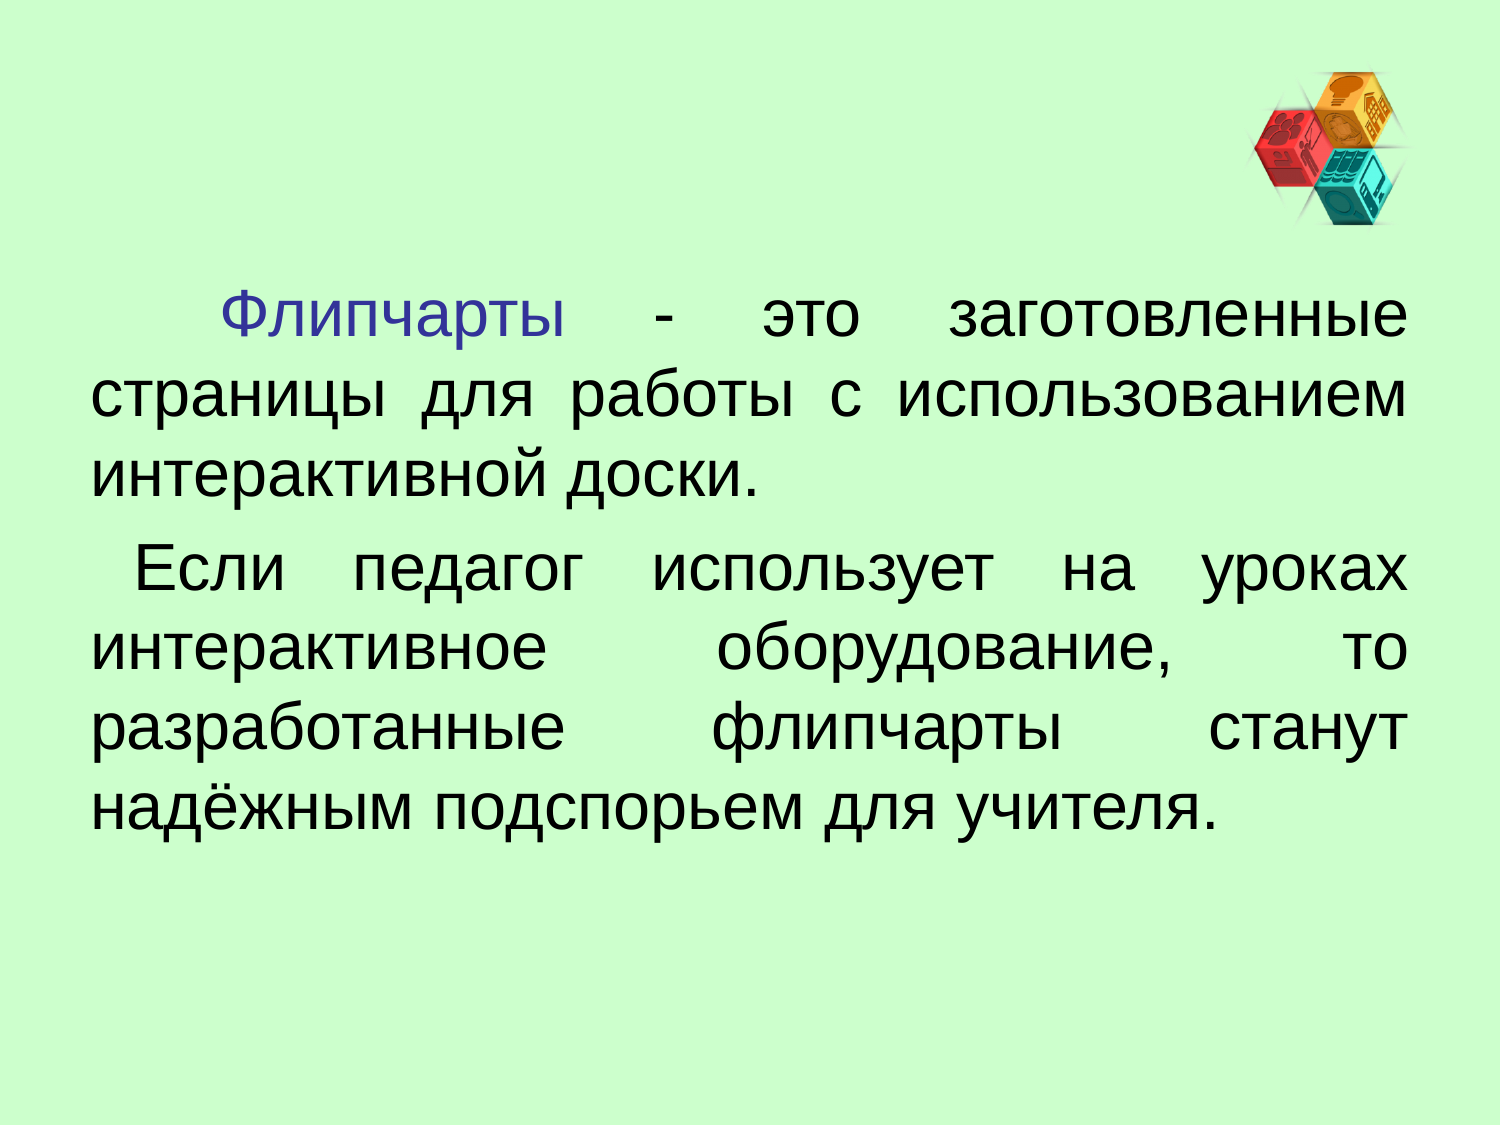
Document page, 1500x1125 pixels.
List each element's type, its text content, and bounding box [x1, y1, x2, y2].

list Флипчарты - это заготовленные страницы для работы с использованием интерактивной доски. Если педагог использует на уроках интерактивное оборудование, то разработанные флипчарты станут надёжным подспорьем для учителя. [75, 262, 1425, 1005]
picture [1241, 58, 1419, 235]
